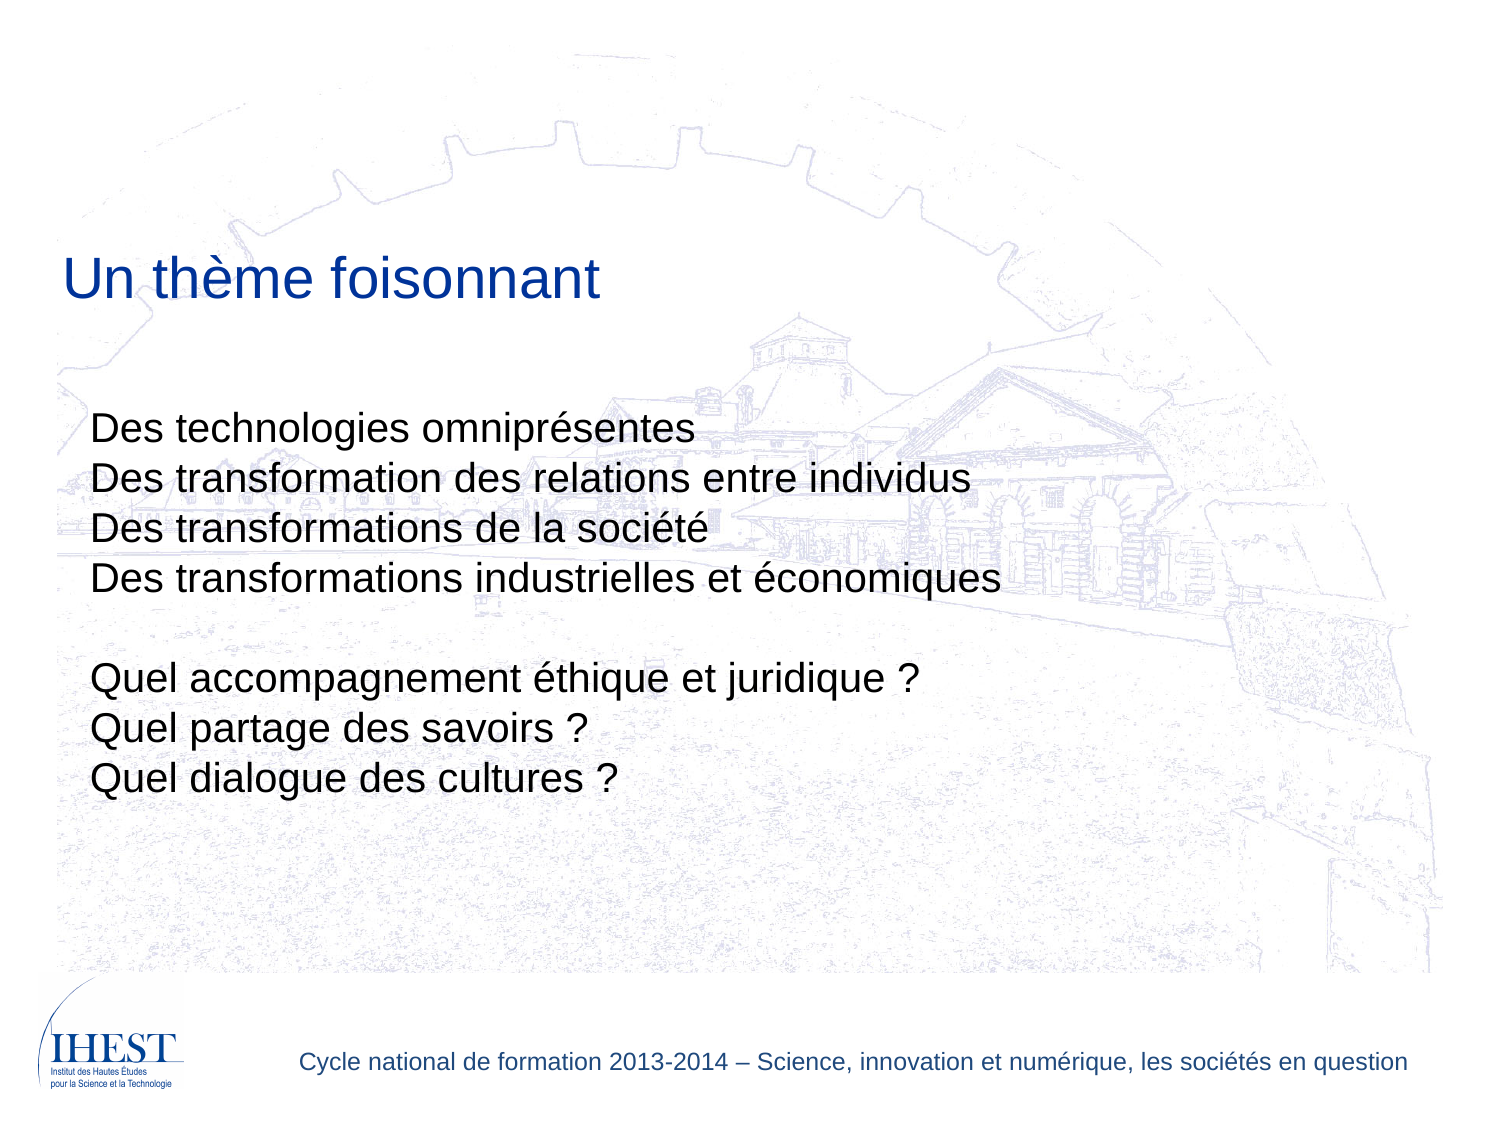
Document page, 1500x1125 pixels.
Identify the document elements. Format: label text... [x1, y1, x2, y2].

picture [38, 336, 1443, 1089]
list Des technologies omniprésentes Des transformation des relations entre individus Des transformations de la société Des transformations industrielles et économiques Quel accompagnement éthique et juridique ? Quel partage des savoirs ? Quel dialogue des cultures ? [75, 392, 1425, 924]
text_box Un thème foisonnant [47, 233, 1453, 336]
picture [57, 45, 1443, 233]
